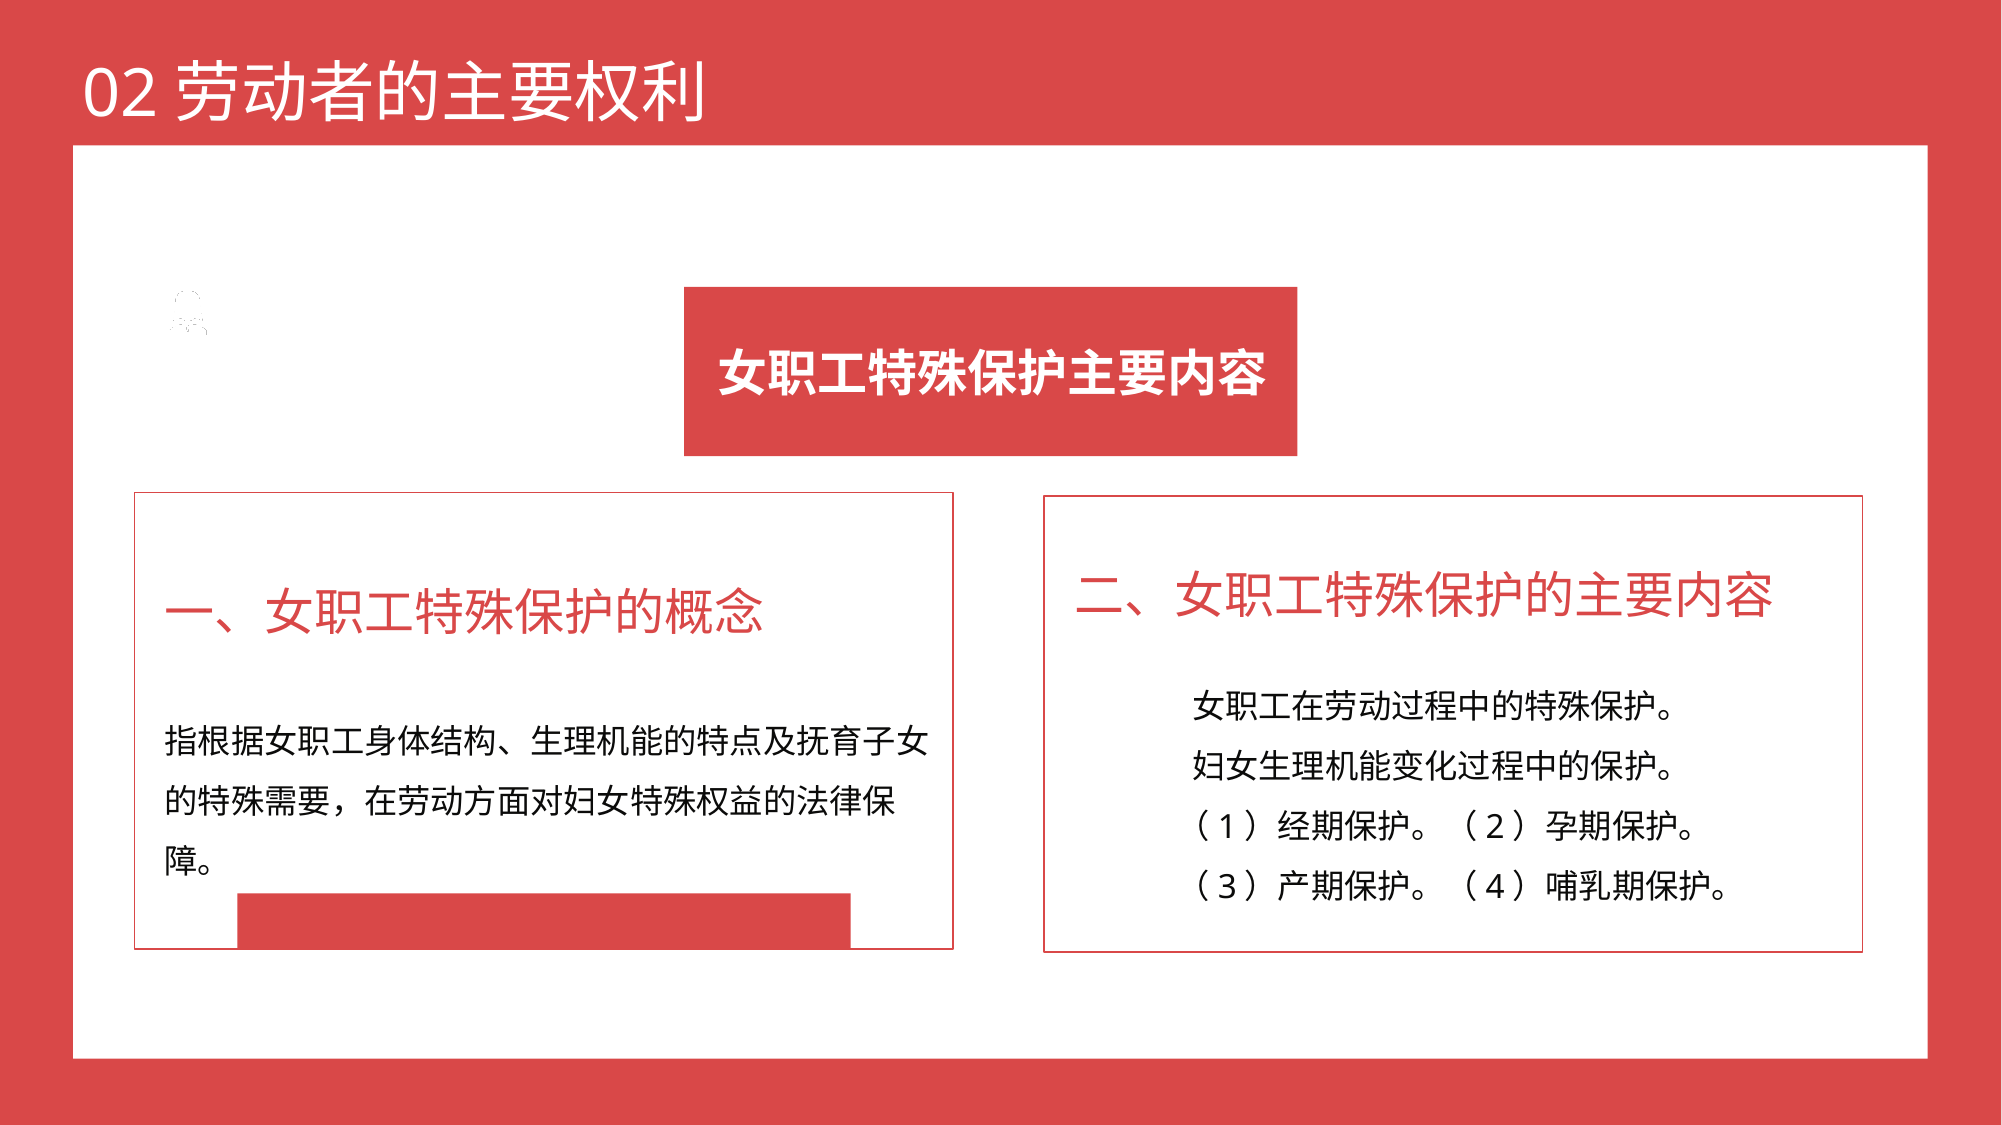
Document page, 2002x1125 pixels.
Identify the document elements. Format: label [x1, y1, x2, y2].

text_box [1043, 495, 1863, 953]
text_box [683, 286, 1317, 457]
picture [163, 288, 211, 336]
text_box [134, 492, 969, 950]
